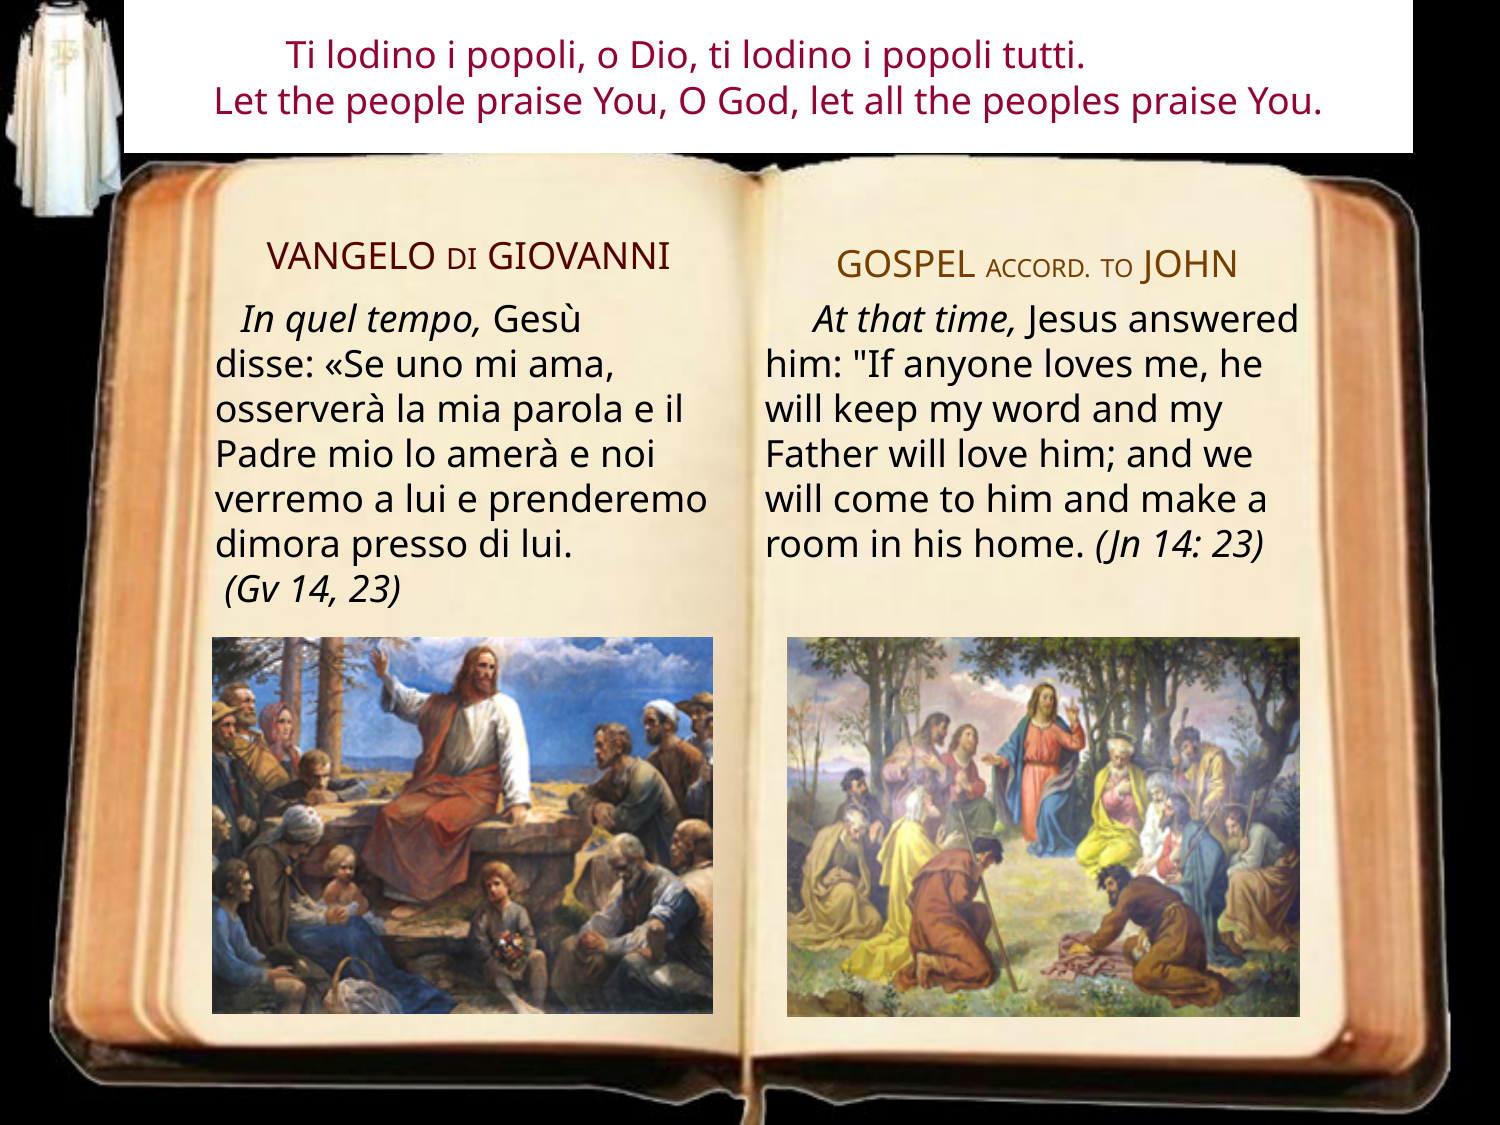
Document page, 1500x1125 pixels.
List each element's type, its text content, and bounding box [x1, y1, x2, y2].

text_box VANGELO DI GIOVANNI [199, 224, 738, 285]
text_box In quel tempo, Gesù disse: «Se uno mi ama, osserverà la mia parola e il Padre mio lo amerà e noi verremo a lui e prenderemo dimora presso di lui. (Gv 14, 23) [200, 287, 763, 618]
picture [0, 0, 1500, 1125]
title GOSPEL ACCORD. TO JOHN [712, 237, 1363, 288]
text_box Ti lodino i popoli, o Dio, ti lodino i popoli tutti. Let the people praise You, O God, let all the peoples praise You. [124, 0, 1413, 153]
text_box At that time, Jesus answered him: "If anyone loves me, he will keep my word and my Father will love him; and we will come to him and make a room in his home. (Jn 14: 23) [750, 287, 1325, 573]
